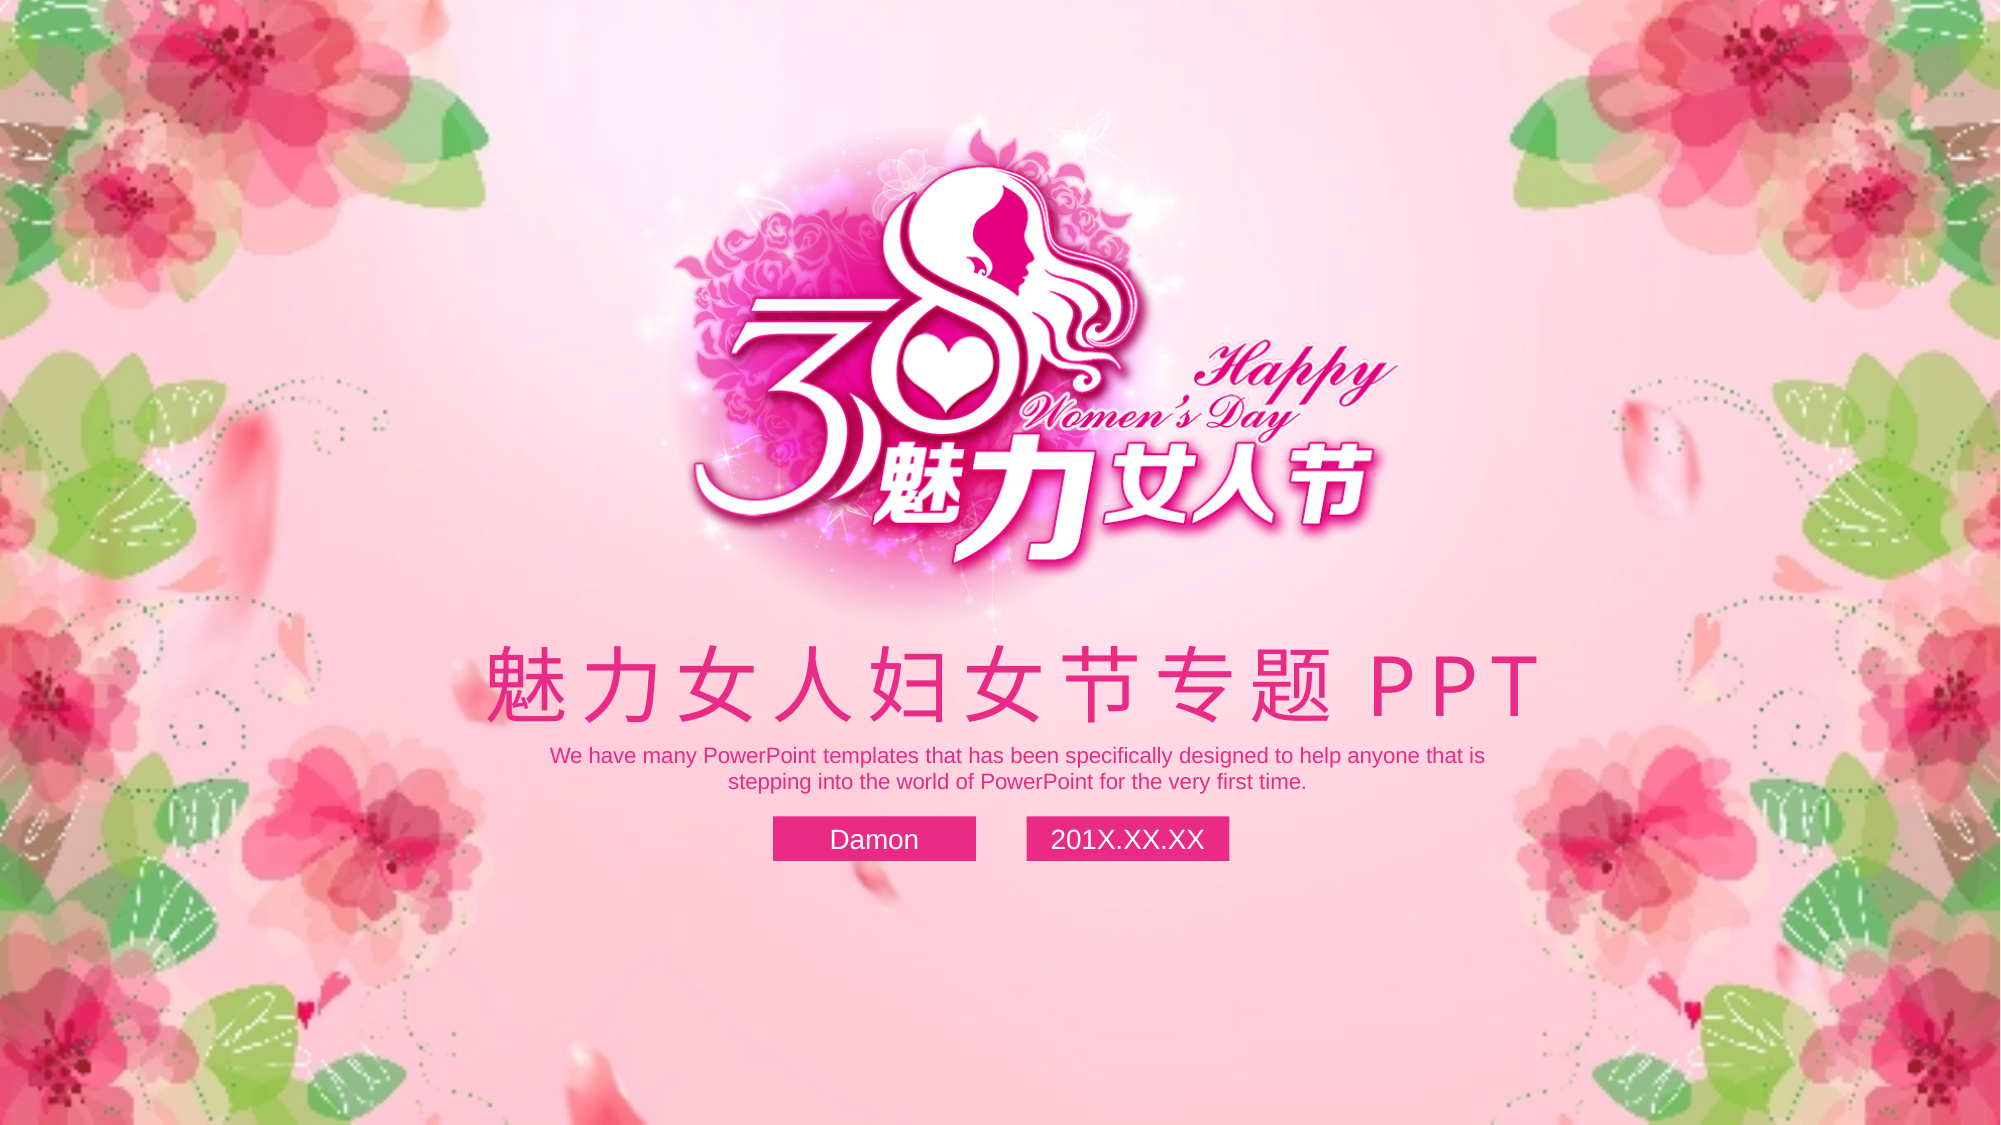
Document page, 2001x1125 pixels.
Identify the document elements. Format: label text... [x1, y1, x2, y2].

text_box We have many PowerPoint templates that has been specifically designed to help anyone that is stepping into the world of PowerPoint for the very first time. [514, 741, 1524, 795]
text_box 魅力女人妇女节专题PPT [469, 626, 1642, 741]
text_box Damon [773, 816, 976, 861]
picture [0, 0, 2001, 1125]
text_box 201X.XX.XX [1026, 816, 1230, 861]
